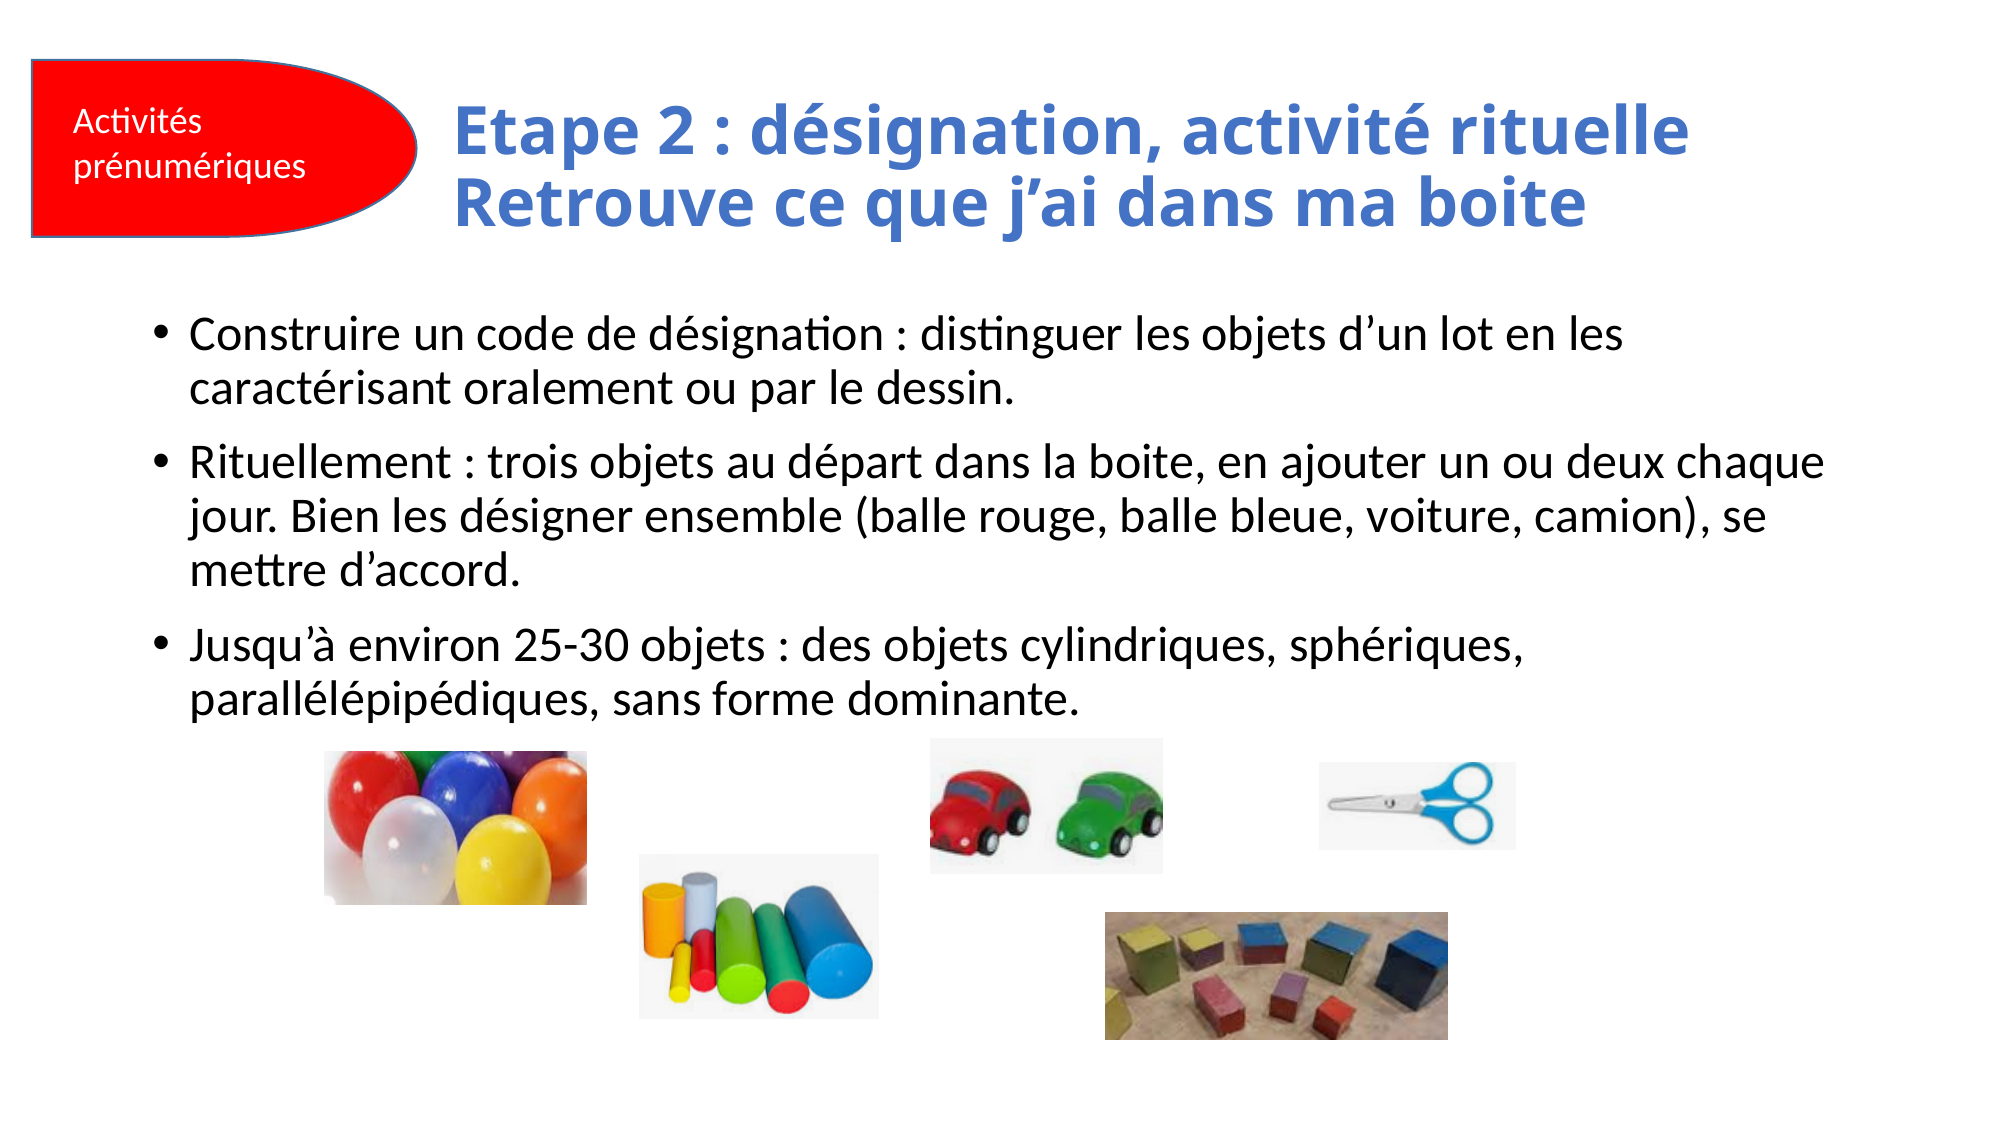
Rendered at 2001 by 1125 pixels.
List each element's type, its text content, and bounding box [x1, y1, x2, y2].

picture [1105, 912, 1448, 1040]
title Etape 2 : désignation, activité rituelle Retrouve ce que j’ai dans ma boite [137, 59, 1863, 278]
text_box [30, 58, 418, 238]
picture [1319, 762, 1516, 850]
picture [639, 854, 879, 1019]
picture [324, 751, 587, 905]
picture [930, 738, 1163, 874]
list Construire un code de désignation : distinguer les objets d’un lot en les caractérisant oralement ou par le dessin. Rituellement : trois objets au départ dans la boite, en ajouter un ou deux chaque jour. Bien les désigner ensemble (balle rouge, balle bleue, voiture, camion), se mettre d’accord. Jusqu’à environ 25-30 objets : des objets cylindriques, sphériques, parallélépipédiques, sans forme dominante. [137, 299, 1863, 1014]
text_box Activités prénumériques [58, 88, 325, 239]
